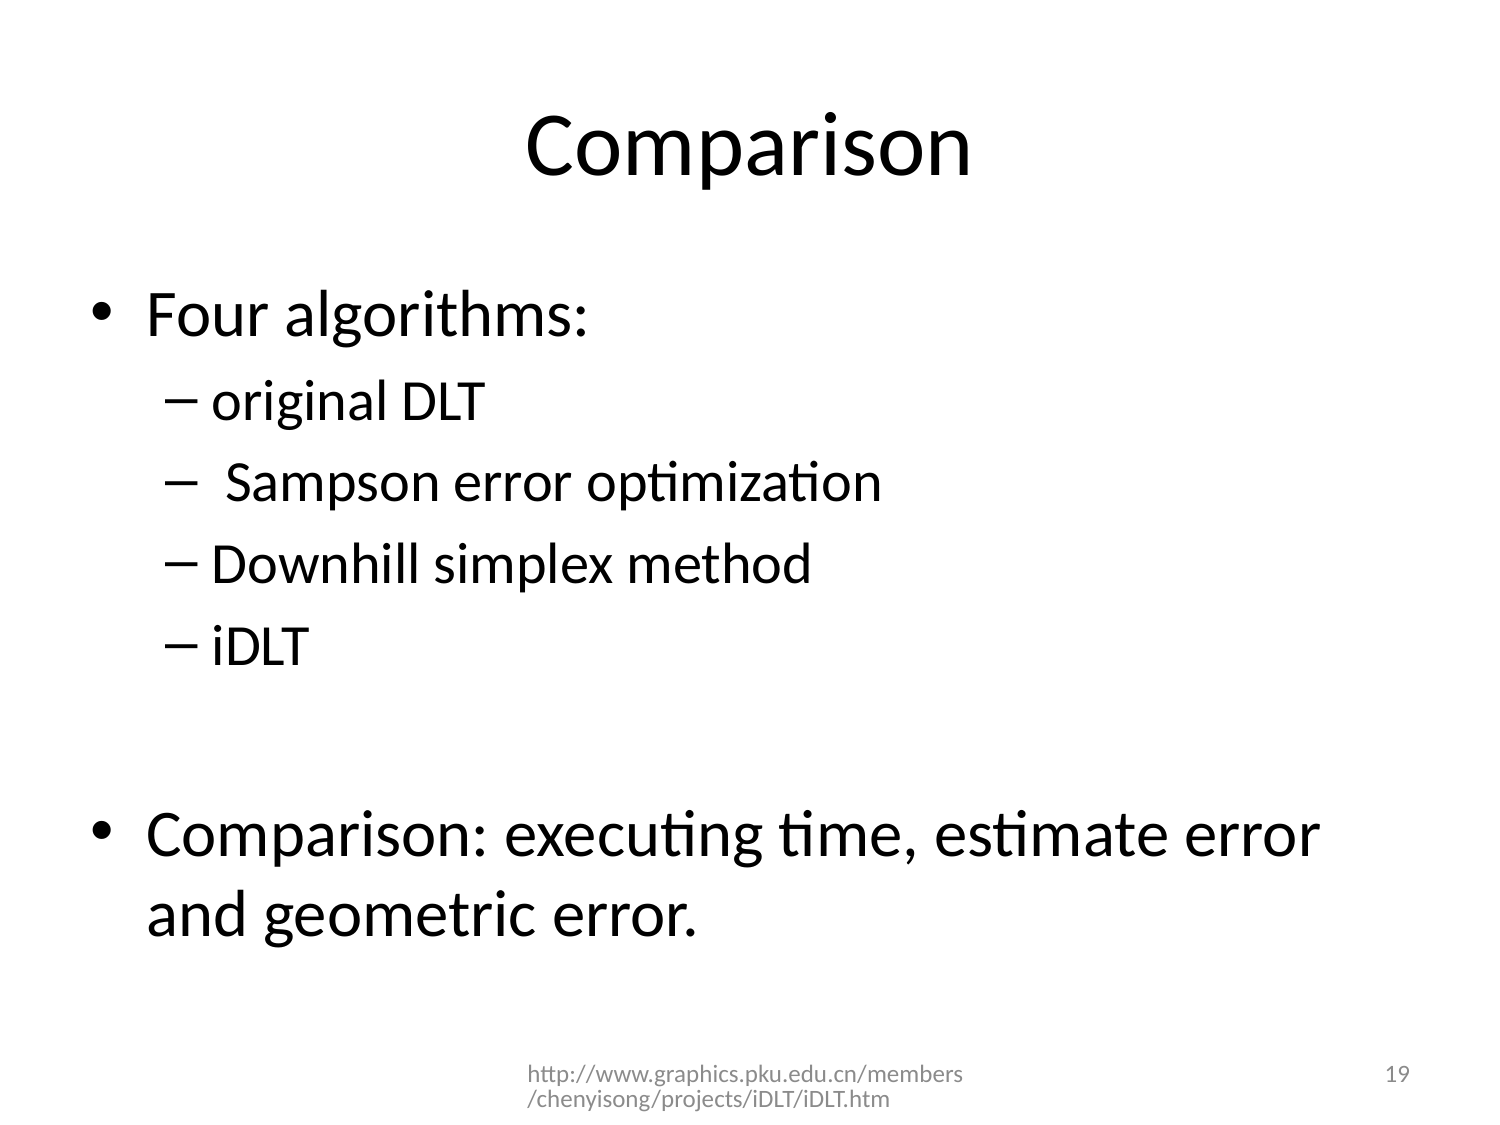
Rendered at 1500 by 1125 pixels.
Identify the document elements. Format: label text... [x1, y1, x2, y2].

slide_number 19 [1074, 1042, 1425, 1103]
footer http://www.graphics.pku.edu.cn/members/chenyisong/projects/iDLT/iDLT.htm [512, 1042, 988, 1103]
title Comparison [75, 45, 1425, 233]
list Four algorithms: original DLT Sampson error optimization Downhill simplex method iDLT Comparison: executing time, estimate error and geometric error. [75, 262, 1425, 1005]
